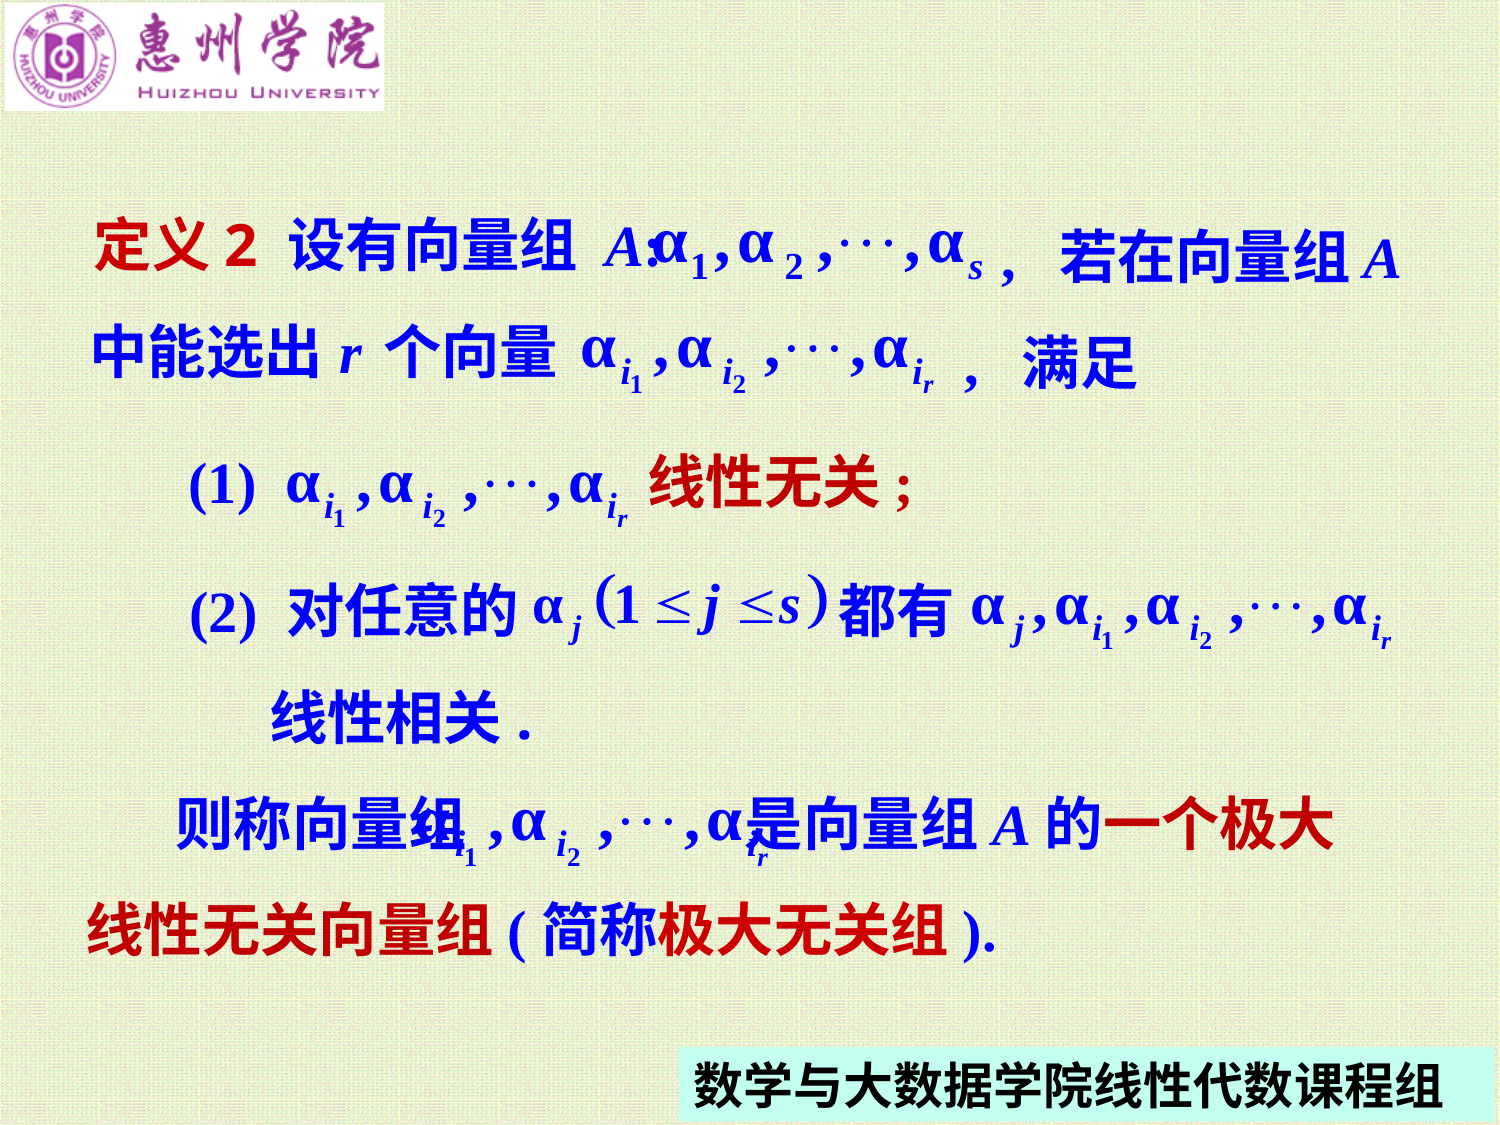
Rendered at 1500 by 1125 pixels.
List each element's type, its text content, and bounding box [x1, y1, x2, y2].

text_box , 若在向量组 A [1001, 219, 1429, 290]
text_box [643, 196, 995, 296]
text_box 中能选出 r 个向量 [89, 315, 558, 386]
text_box 定义2 设有向量组 A: [94, 208, 638, 279]
text_box 都有 [838, 574, 957, 645]
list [962, 562, 1411, 661]
text_box 则称向量组 是向量组 A 的一个极大 [175, 786, 401, 857]
text_box , 满足 [964, 326, 1165, 397]
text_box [525, 562, 834, 658]
text_box (1) 线性无关; [648, 445, 944, 516]
text_box 线性相关. [269, 680, 564, 751]
text_box (1) 线性无关; [188, 445, 272, 516]
text_box 线性无关向量组(简称极大无关组). [85, 893, 1026, 964]
picture [0, 0, 1500, 1125]
text_box (2) 对任意的 [189, 574, 520, 645]
text_box 则称向量组 是向量组 A 的一个极大 [790, 786, 1390, 857]
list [277, 439, 645, 540]
